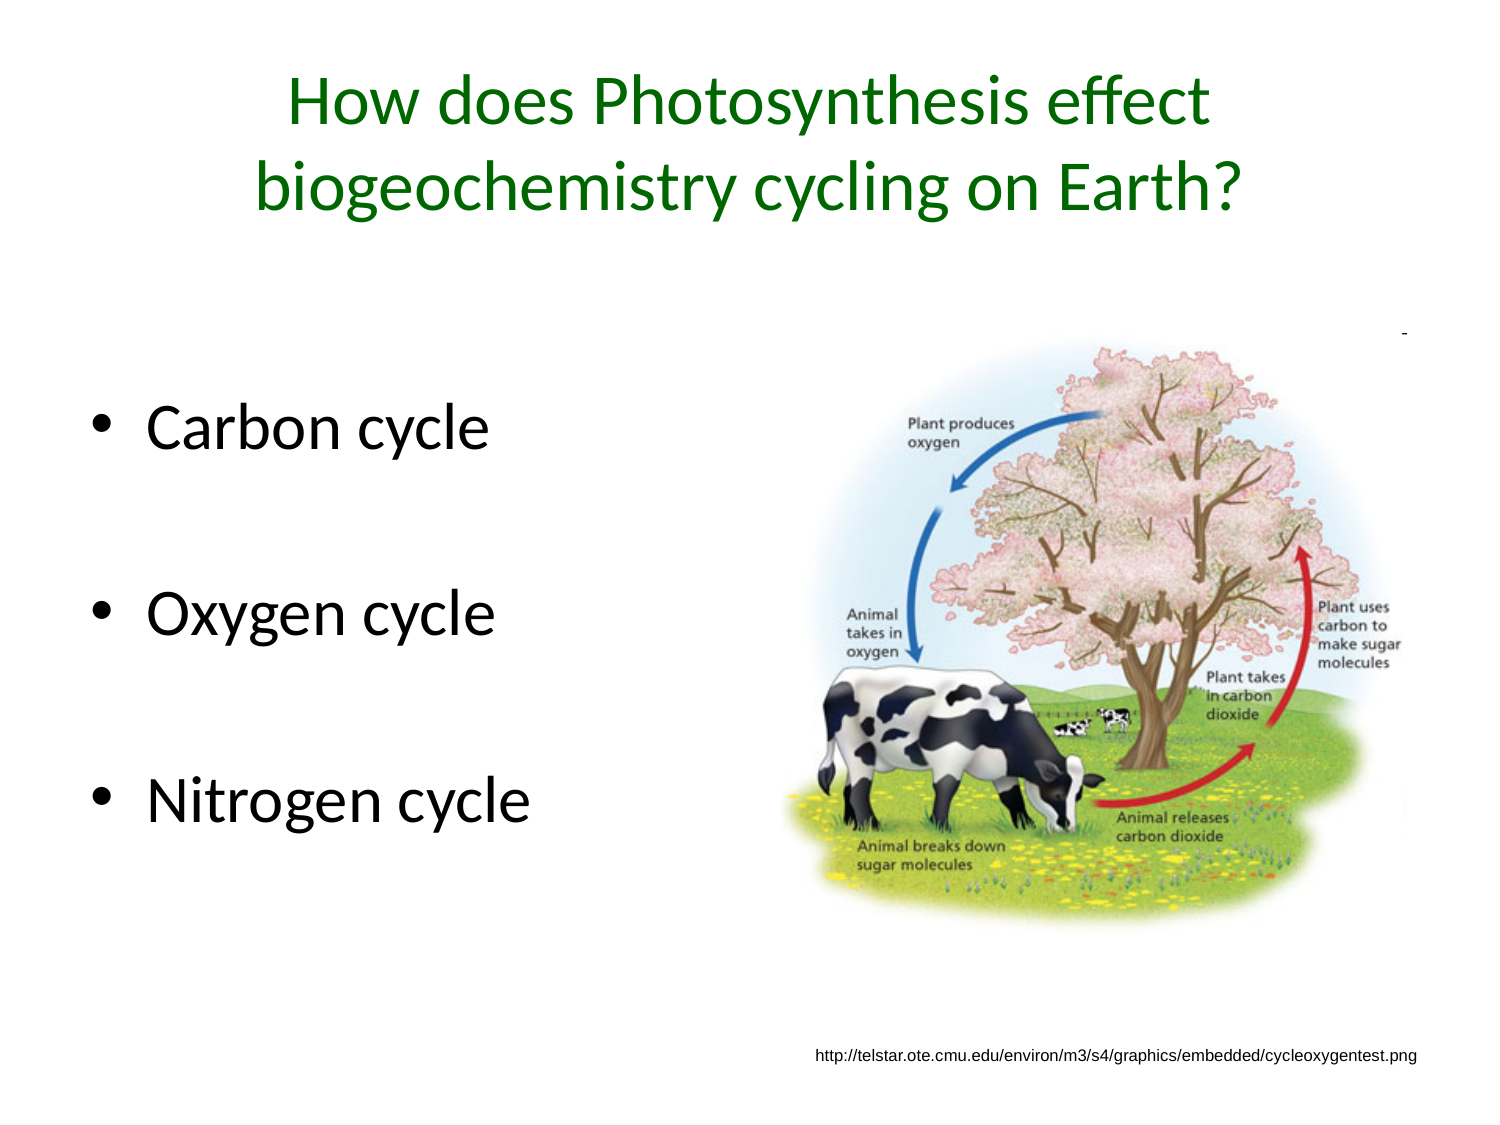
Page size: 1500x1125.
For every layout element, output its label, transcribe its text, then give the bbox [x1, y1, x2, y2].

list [780, 333, 1407, 934]
title How does Photosynthesis effect biogeochemistry cycling on Earth? [75, 45, 1425, 233]
list Carbon cycle Oxygen cycle Nitrogen cycle [75, 375, 738, 975]
text_box http://telstar.ote.cmu.edu/environ/m3/s4/graphics/embedded/cycleoxygentest.png [800, 1037, 1434, 1073]
